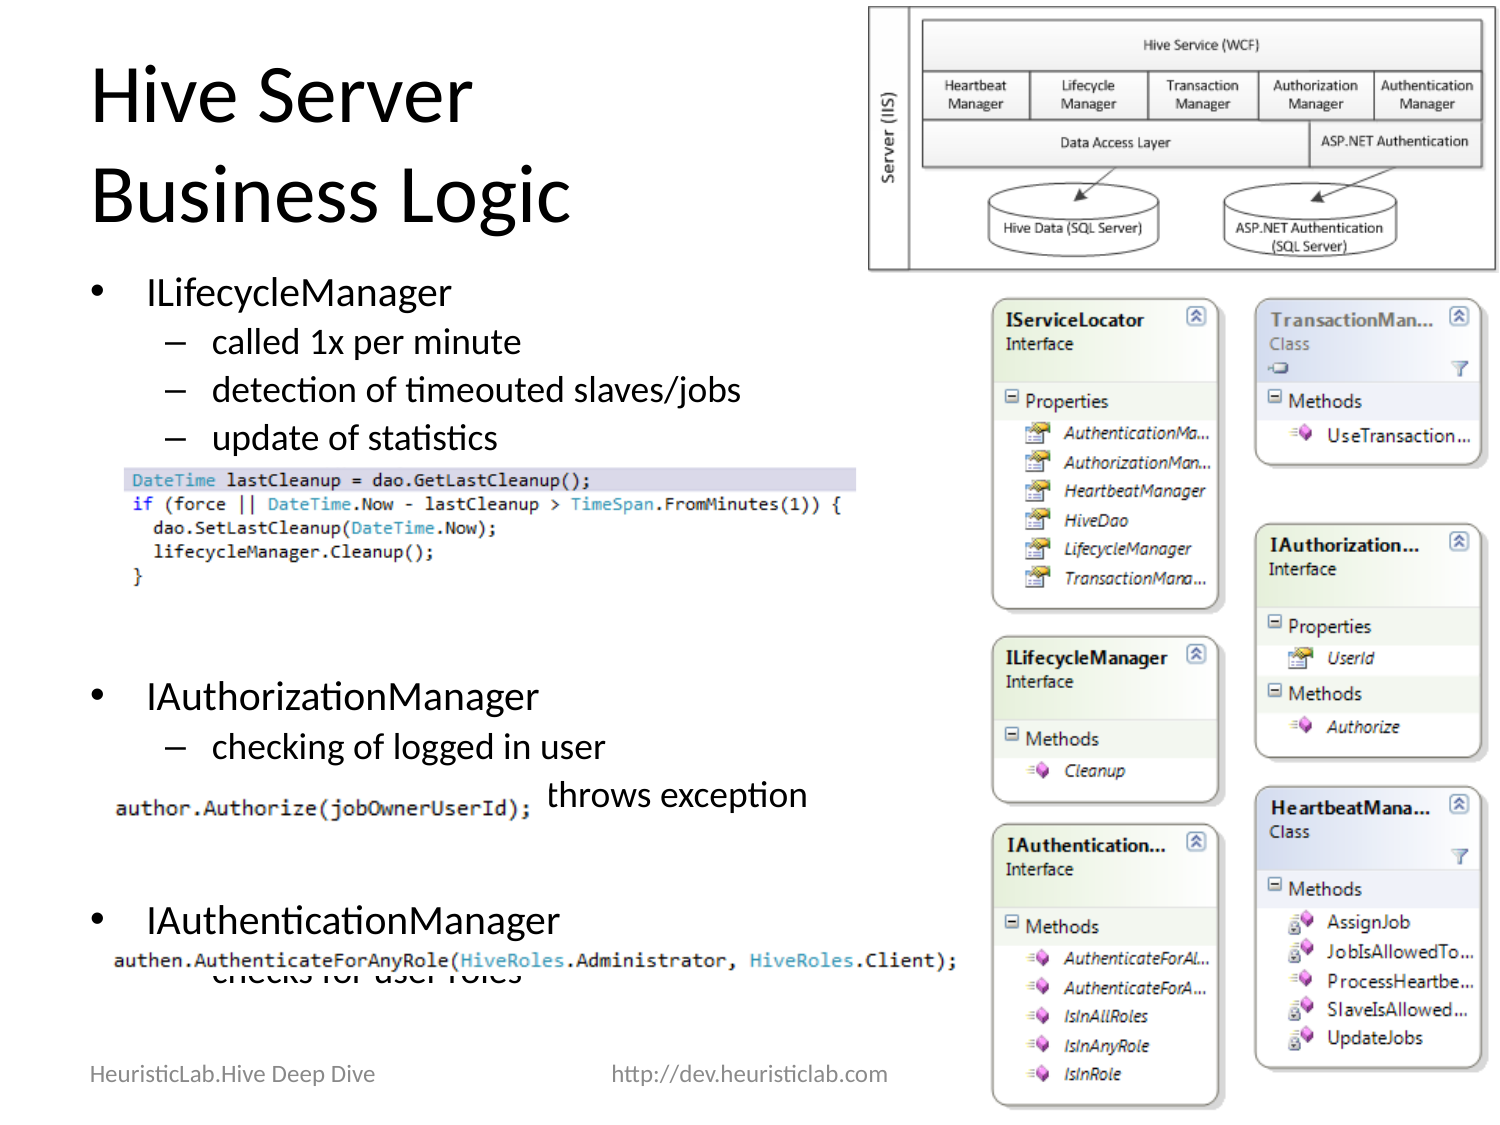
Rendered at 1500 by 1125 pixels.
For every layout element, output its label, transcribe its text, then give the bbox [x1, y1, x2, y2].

text_box HeuristicLab.Hive Deep Dive [75, 1042, 425, 1103]
picture [111, 950, 975, 977]
text_box http://dev.heuristiclab.com [512, 1042, 971, 1103]
picture [111, 774, 550, 844]
picture [867, 6, 1499, 273]
title Hive Server Business Logic [74, 44, 862, 233]
list ILifecycleManager called 1x per minute detection of timeouted slaves/jobs update of statistics IAuthorizationManager checking of logged in user Autorize(Guid userId) throws exception IAuthenticationManager checks for user roles [74, 262, 975, 1006]
picture [123, 467, 857, 591]
picture [976, 283, 1495, 1118]
